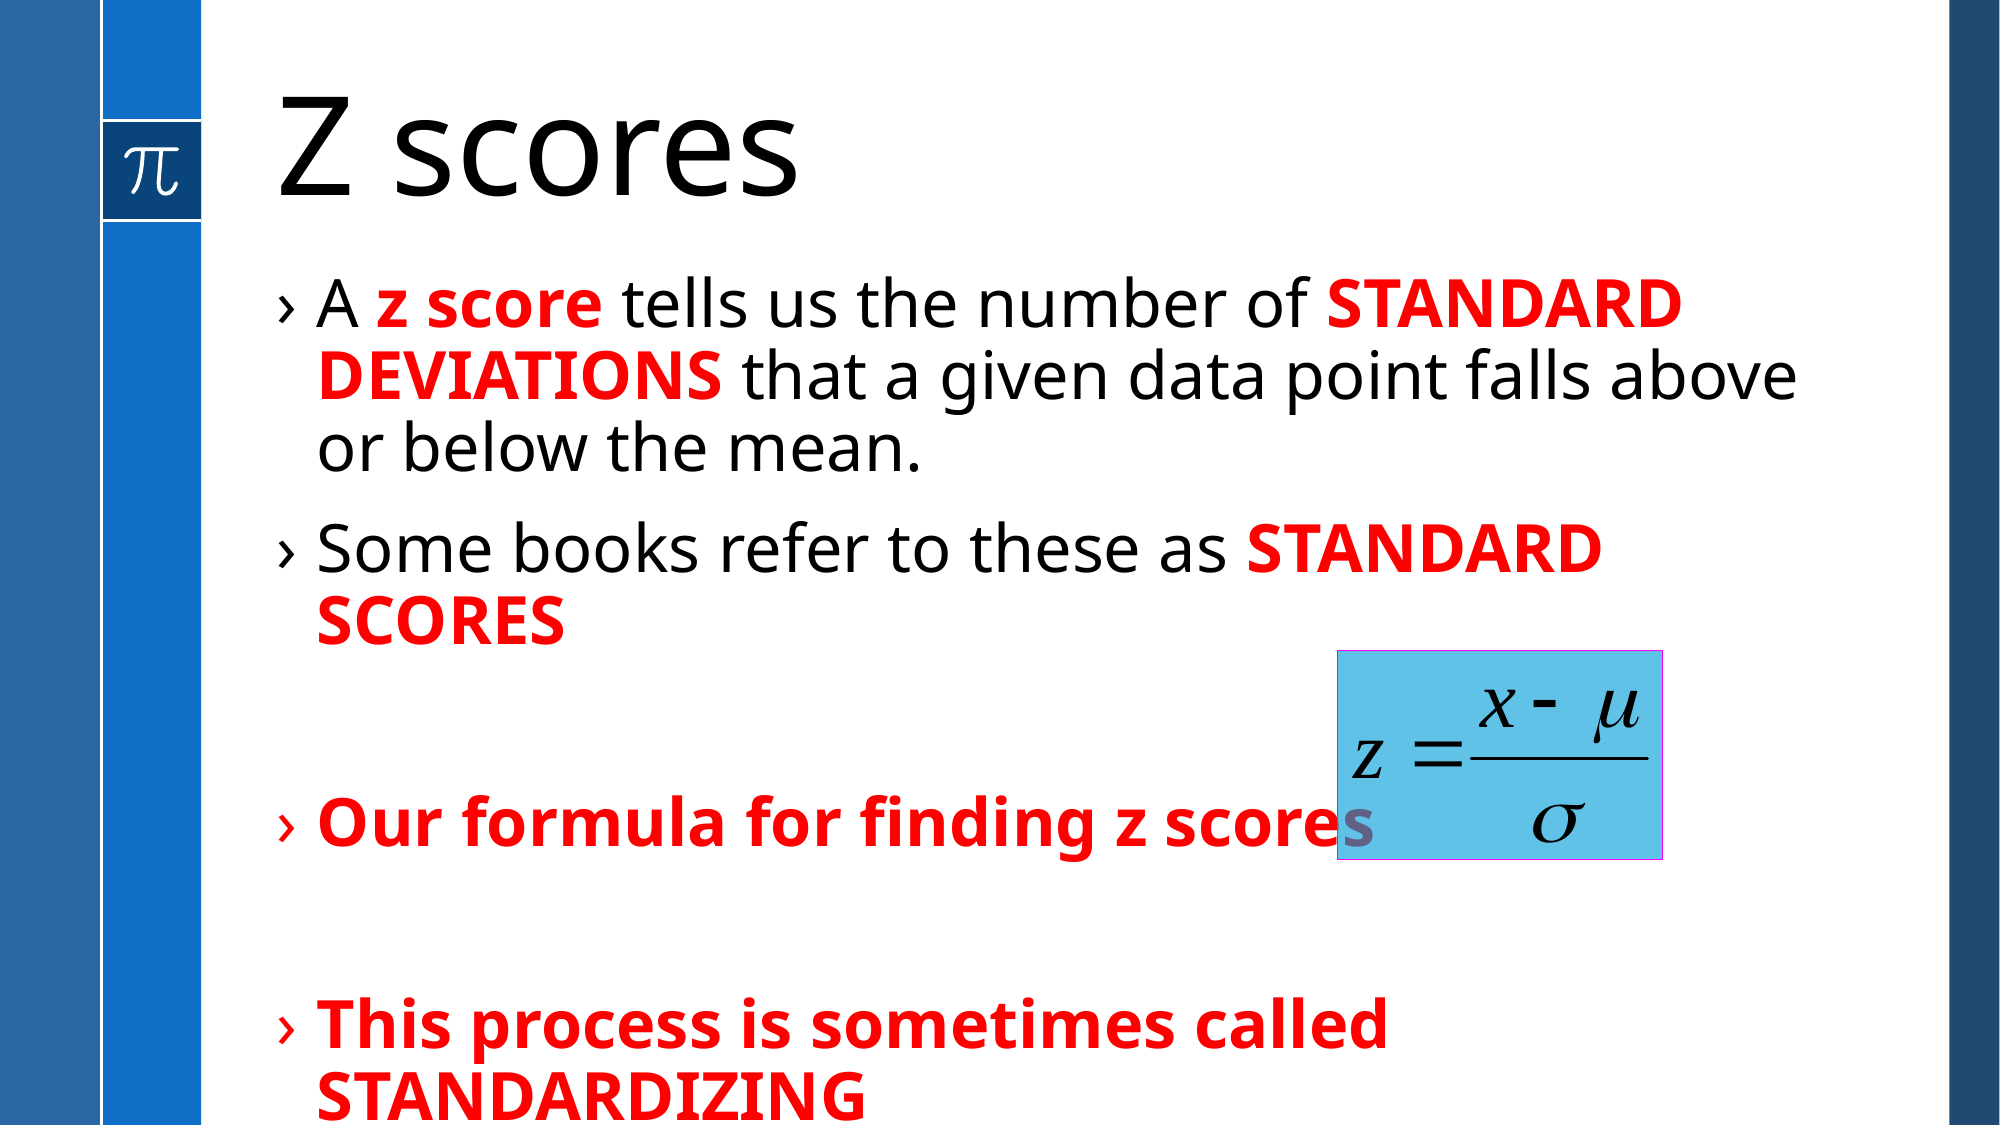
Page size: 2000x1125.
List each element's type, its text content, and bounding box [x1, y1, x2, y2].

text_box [1337, 649, 1663, 860]
list A z score tells us the number of STANDARD DEVIATIONS that a given data point falls above or below the mean. Some books refer to these as STANDARD SCORES Our formula for finding z scores This process is sometimes called STANDARDIZING [261, 262, 1867, 1013]
title Z scores [261, 29, 1867, 233]
